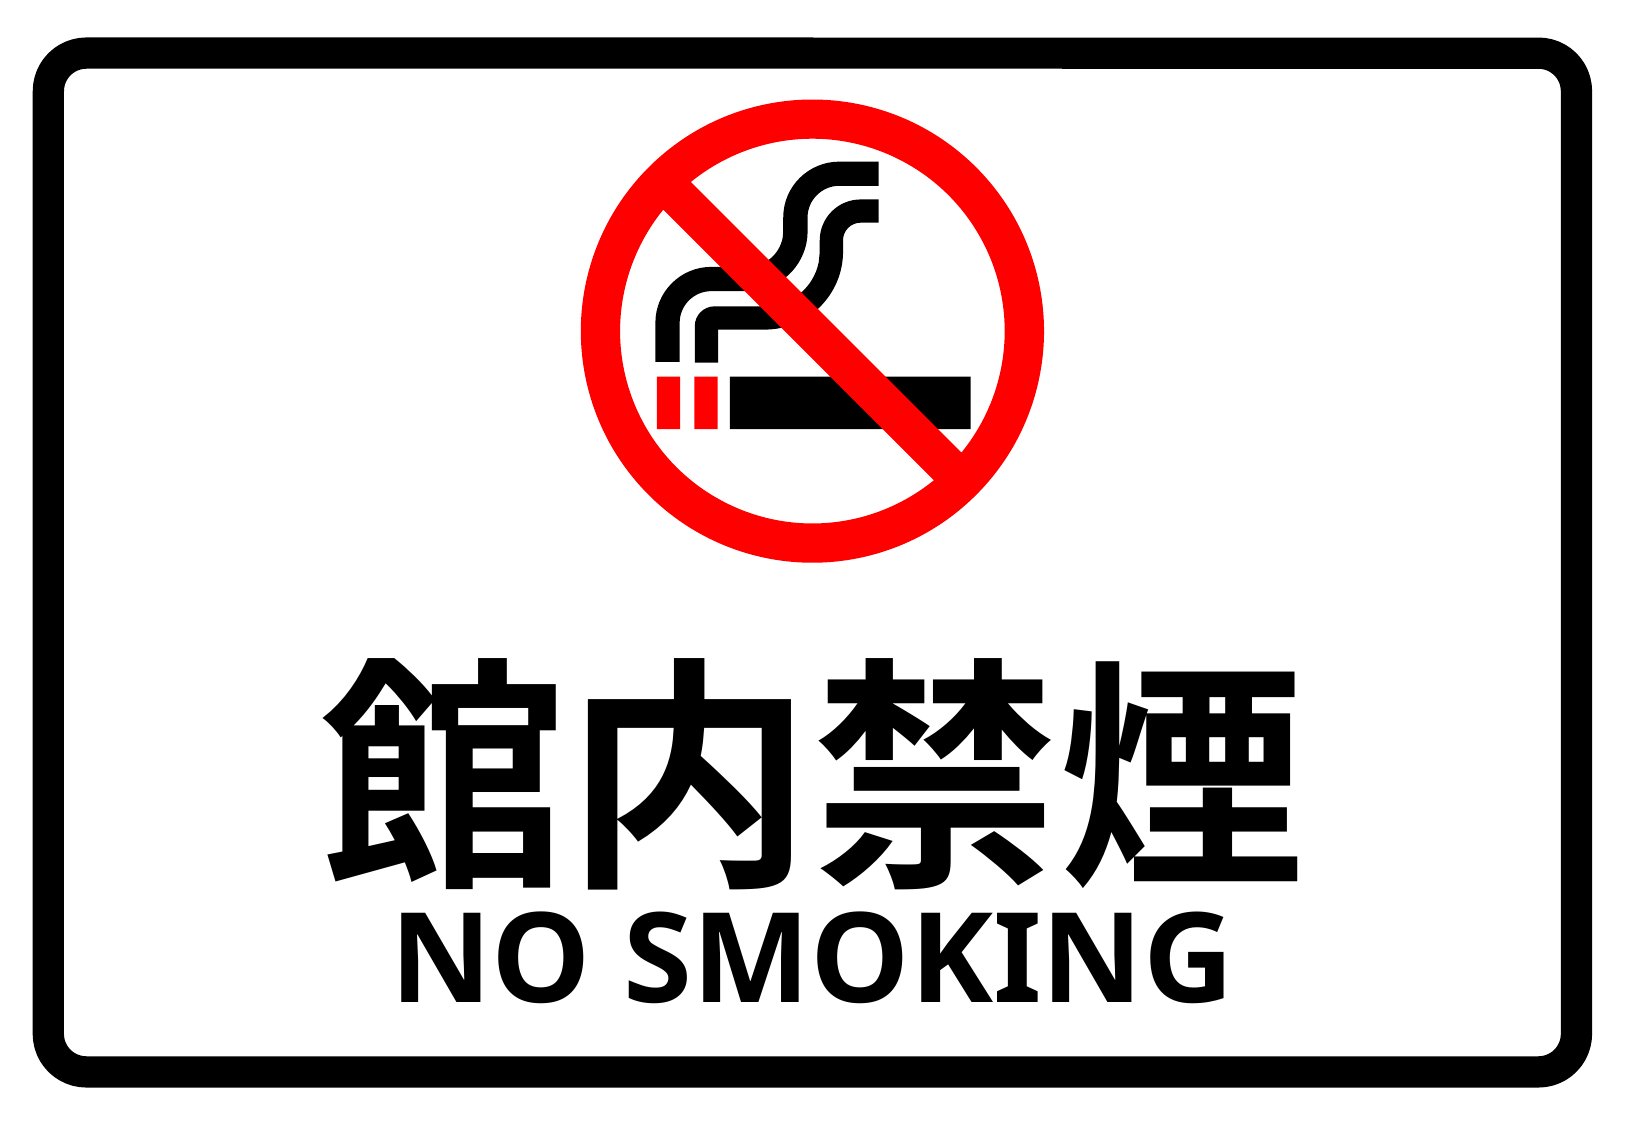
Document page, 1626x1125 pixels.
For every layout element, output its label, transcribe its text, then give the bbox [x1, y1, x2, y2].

text_box NO SMOKING [249, 869, 1375, 1035]
text_box [46, 50, 1579, 613]
text_box [46, 924, 1579, 1075]
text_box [580, 99, 1045, 563]
text_box 館内禁煙 [0, 613, 1625, 924]
